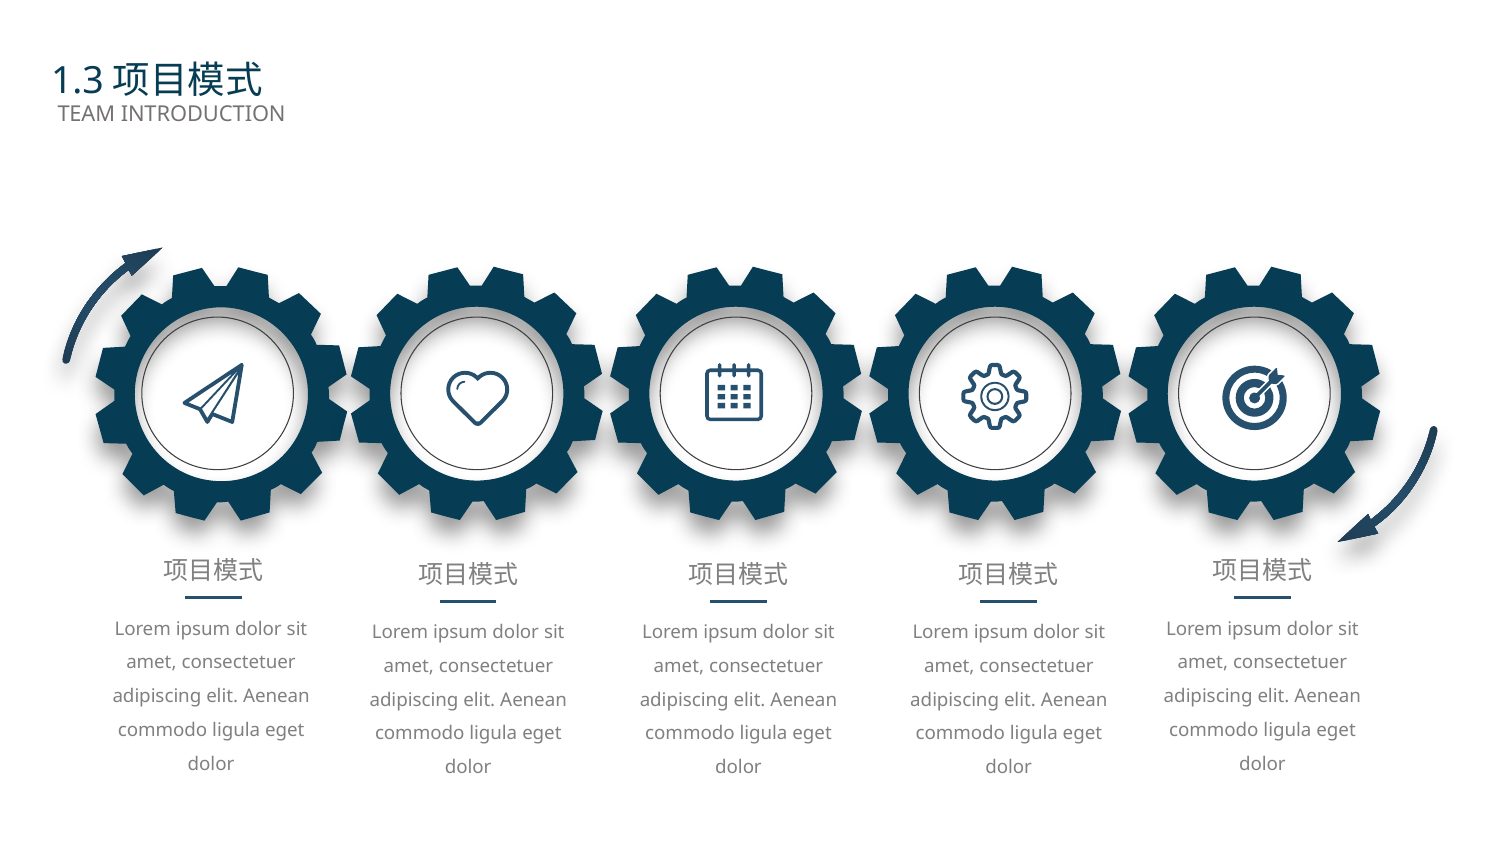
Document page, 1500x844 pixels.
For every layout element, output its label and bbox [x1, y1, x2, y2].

text_box [93, 547, 330, 750]
text_box [919, 317, 1072, 470]
text_box [891, 551, 1126, 753]
text_box [350, 551, 586, 753]
text_box [621, 551, 856, 753]
text_box [705, 362, 764, 422]
text_box [182, 363, 244, 424]
text_box [446, 370, 510, 426]
text_box [61, 245, 167, 365]
text_box [94, 266, 346, 522]
text_box [660, 317, 812, 470]
text_box [1127, 265, 1382, 522]
text_box [141, 317, 294, 470]
text_box [961, 362, 1029, 431]
text_box [57, 44, 302, 134]
text_box [1222, 365, 1287, 431]
text_box [1178, 317, 1331, 470]
text_box [608, 265, 864, 522]
text_box [1333, 424, 1439, 545]
text_box [868, 265, 1123, 522]
text_box [1145, 547, 1380, 750]
text_box [349, 265, 604, 522]
text_box [400, 317, 553, 470]
